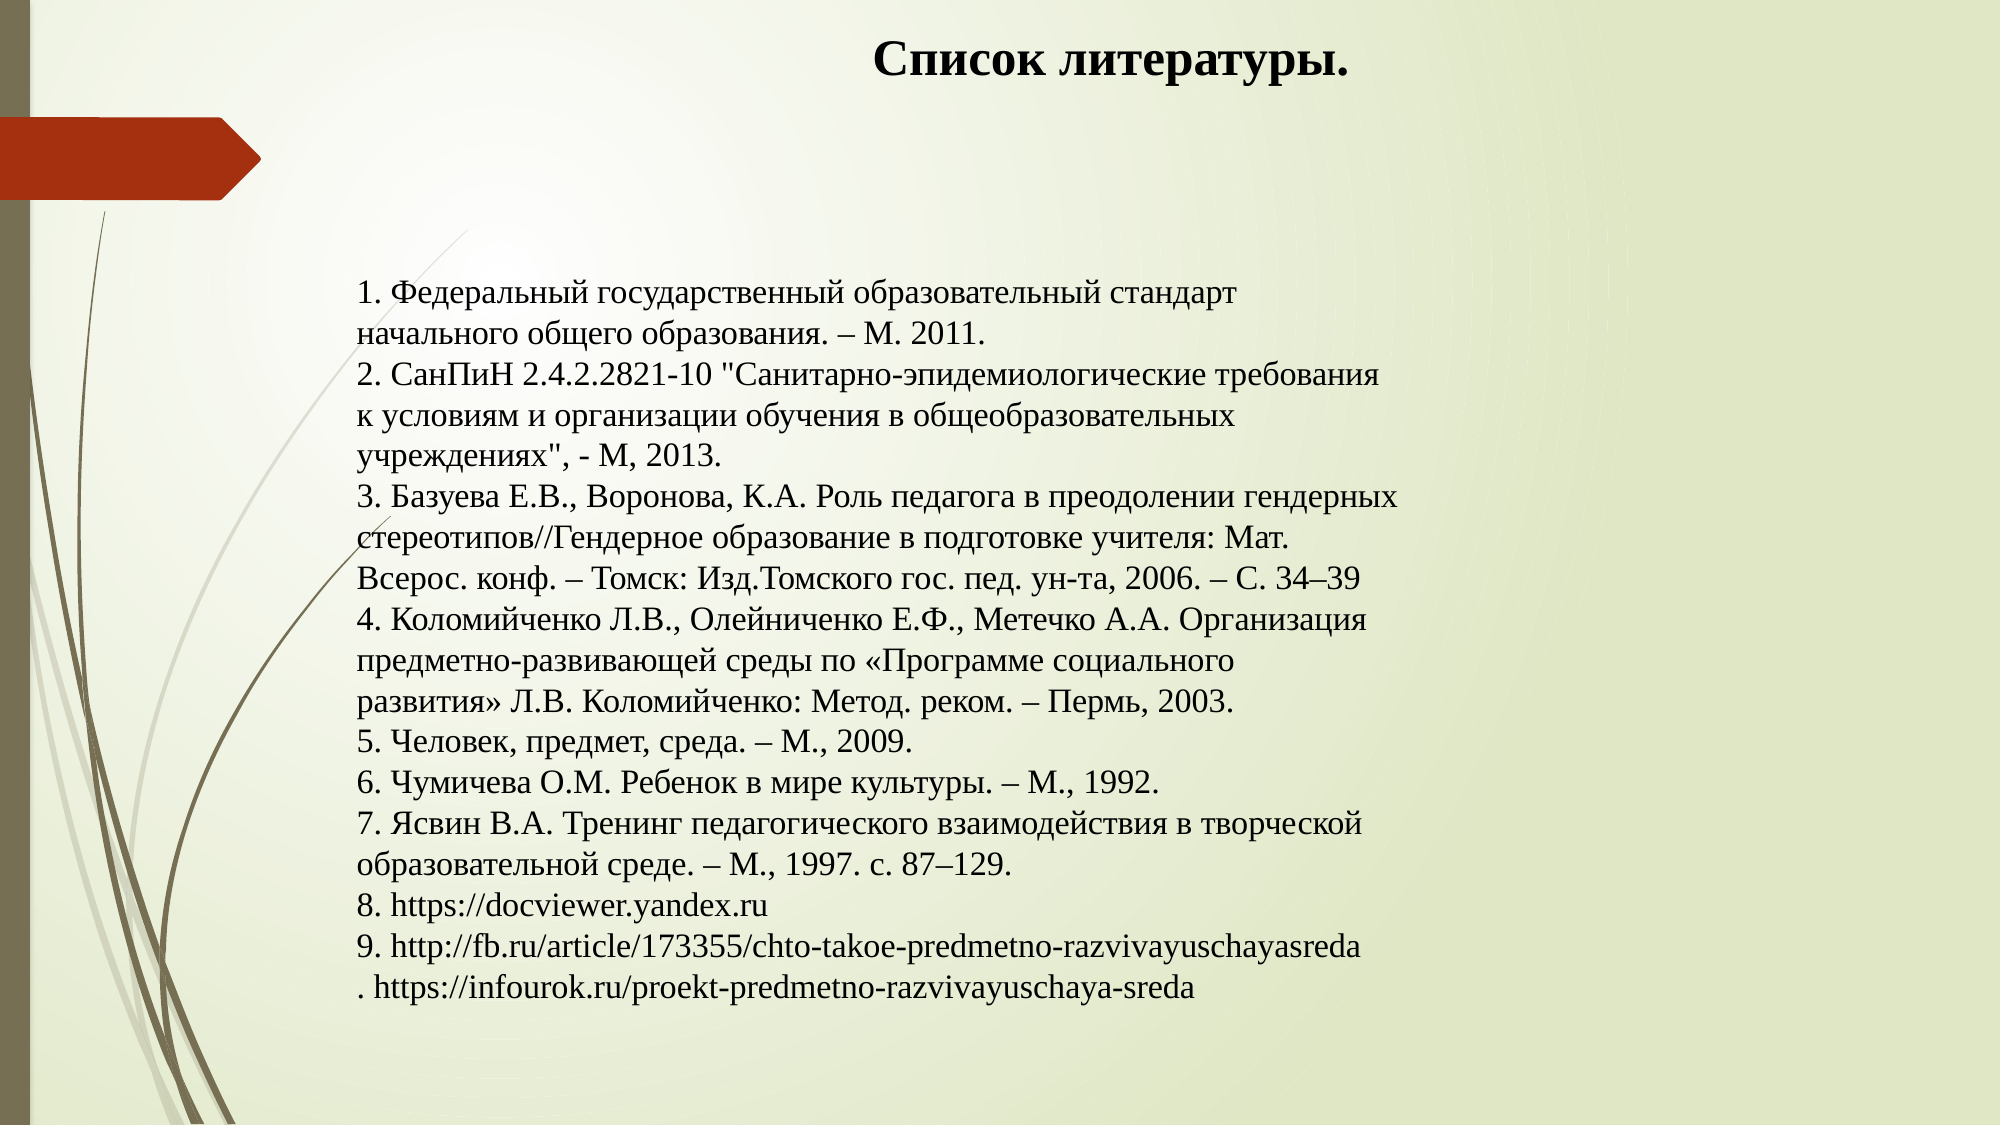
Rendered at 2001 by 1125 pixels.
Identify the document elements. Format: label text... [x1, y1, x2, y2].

title Список литературы. 1. Федеральный государственный образовательный стандарт начального общего образования. – М. 2011. 2. СанПиН 2.4.2.2821-10 "Санитарно-эпидемиологические требования к условиям и организации обучения в общеобразовательных учреждениях", - М, 2013. 3. Базуева Е.В., Воронова, К.А. Роль педагога в преодолении гендерных стереотипов//Гендерное образование в подготовке учителя: Мат. Всерос. конф. – Томск: Изд.Томского гос. пед. ун-та, 2006. – С. 34–39 4. Коломийченко Л.В., Олейниченко Е.Ф., Метечко А.А. Организация предметно‑развивающей среды по «Программе социального развития» Л.В. Коломийченко: Метод. реком. – Пермь, 2003. 5. Человек, предмет, среда. – М., 2009. 6. Чумичева О.М. Ребенок в мире культуры. – М., 1992. 7. Ясвин В.А. Тренинг педагогического взаимодействия в творческой образовательной среде. – М., 1997. с. 87–129. 8. https://docviewer.yandex.ru 9. http://fb.ru/article/173355/chto-takoe-predmetno-razvivayuschayasreda . https://infourok.ru/proekt-predmetno-razvivayuschaya-sreda [341, 16, 2000, 1094]
